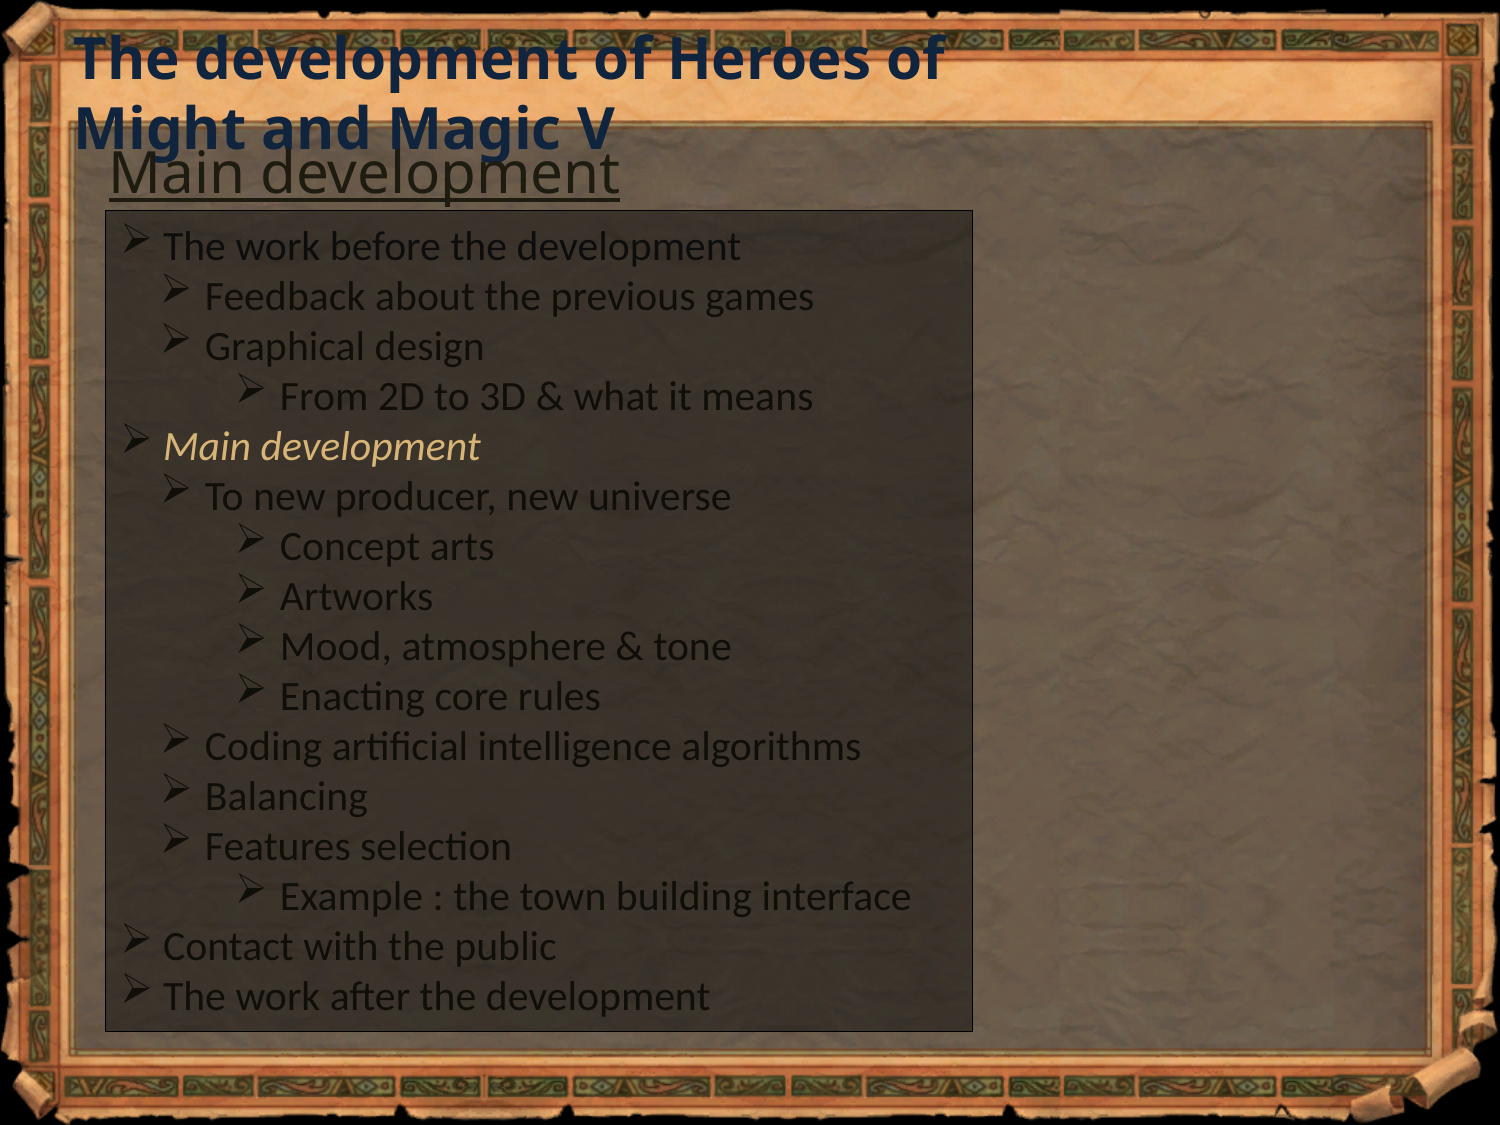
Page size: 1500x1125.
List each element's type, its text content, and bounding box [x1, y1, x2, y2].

text_box The work before the development Feedback about the previous games Graphical design From 2D to 3D & what it means Main development To new producer, new universe Concept arts Artworks Mood, atmosphere & tone Enacting core rules Coding artificial intelligence algorithms Balancing Features selection Example : the town building interface Contact with the public The work after the development [105, 210, 973, 1032]
text_box The development of Heroes of Might and Magic V [58, 61, 1125, 121]
text_box Main development [93, 140, 1161, 200]
picture [0, 0, 1500, 1125]
